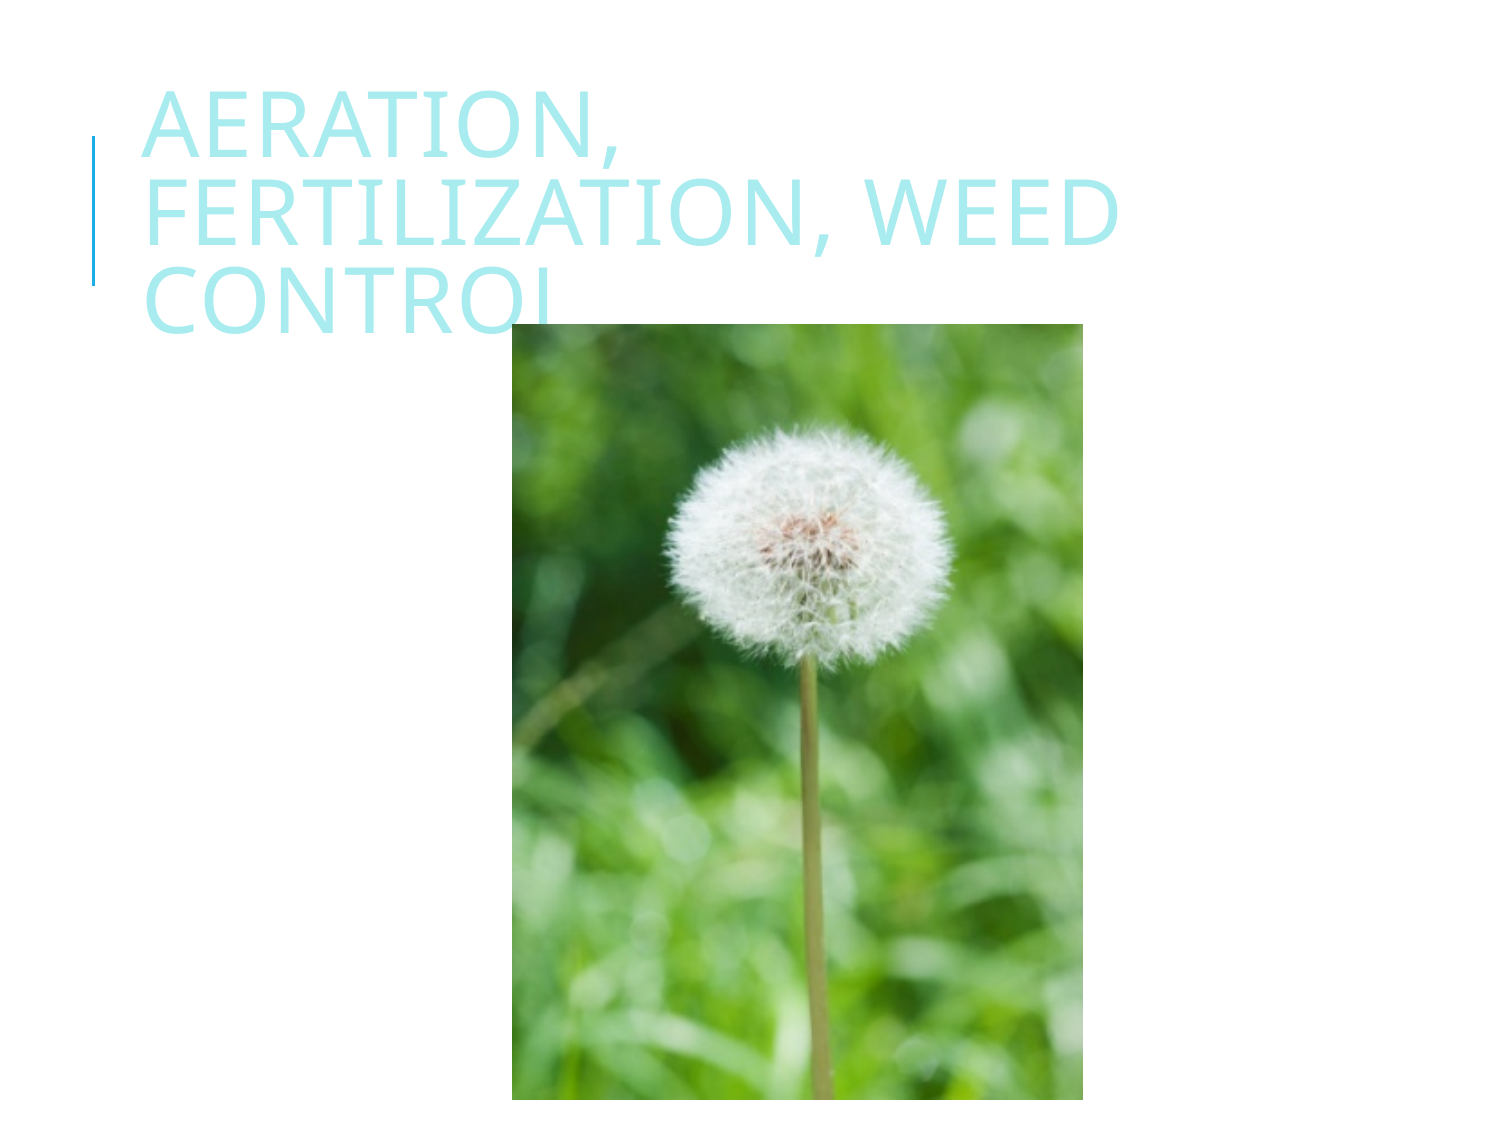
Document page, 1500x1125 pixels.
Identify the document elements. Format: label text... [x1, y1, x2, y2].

picture [512, 324, 1083, 1100]
title Aeration, Fertilization, Weed Control [126, 96, 1322, 342]
